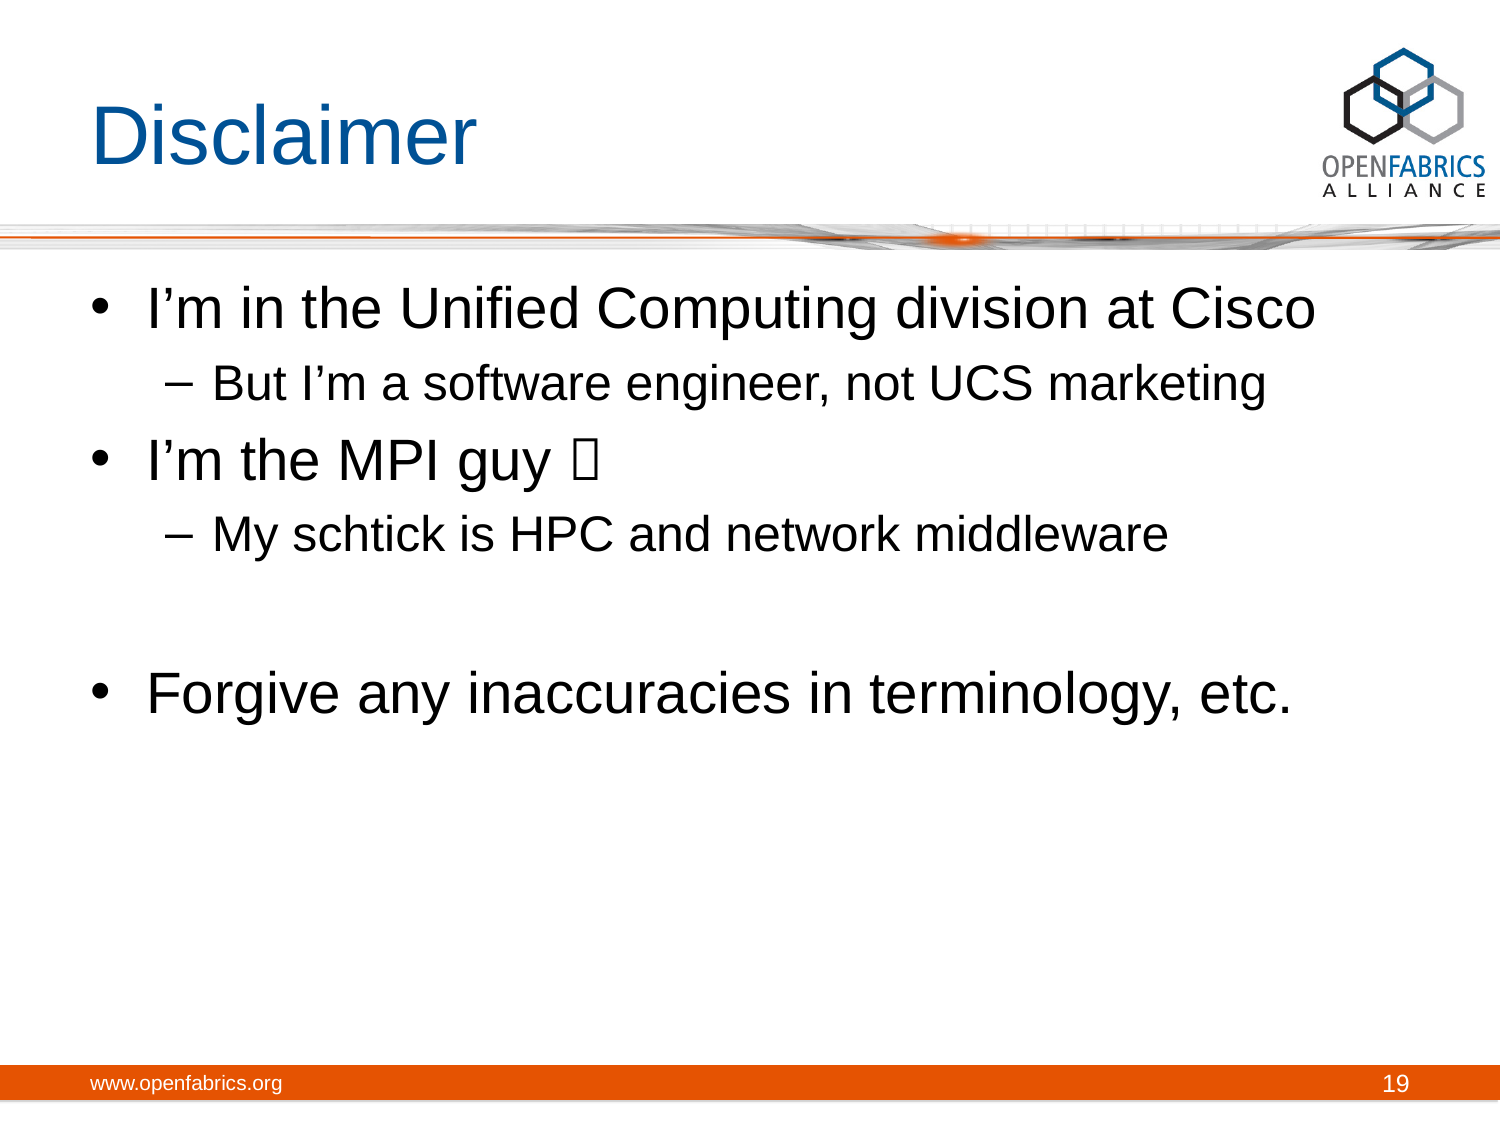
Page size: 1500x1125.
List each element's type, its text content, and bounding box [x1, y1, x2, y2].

footer www.openfabrics.org [75, 1052, 550, 1113]
picture [0, 239, 1500, 250]
slide_number 19 [1074, 1052, 1425, 1113]
picture [0, 224, 1500, 236]
picture [1312, 37, 1494, 219]
title Disclaimer [74, 37, 1301, 226]
list I’m in the Unified Computing division at Cisco But I’m a software engineer, not UCS marketing I’m the MPI guy  My schtick is HPC and network middleware Forgive any inaccuracies in terminology, etc. [74, 262, 1426, 1026]
